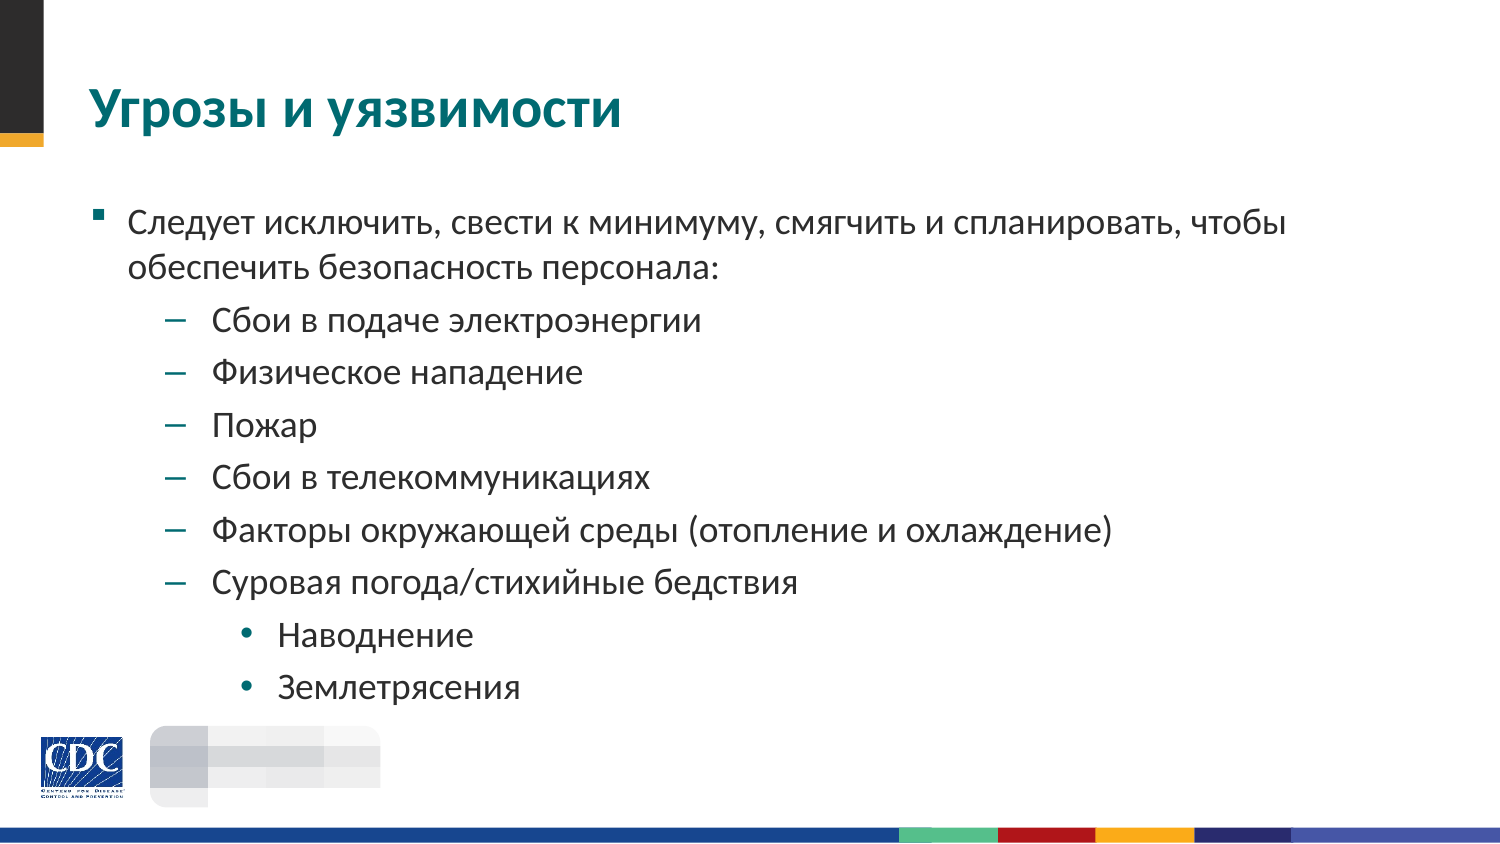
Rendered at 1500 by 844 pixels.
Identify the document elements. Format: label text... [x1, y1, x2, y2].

picture [41, 737, 125, 798]
title Угрозы и уязвимости [75, 33, 1425, 147]
list Следует исключить, свести к минимуму, смягчить и спланировать, чтобы обеспечить безопасность персонала: Сбои в подаче электроэнергии Физическое нападение Пожар Сбои в телекоммуникациях Факторы окружающей среды (отопление и охлаждение) Суровая погода/стихийные бедствия Наводнение Землетрясения [75, 190, 1414, 739]
